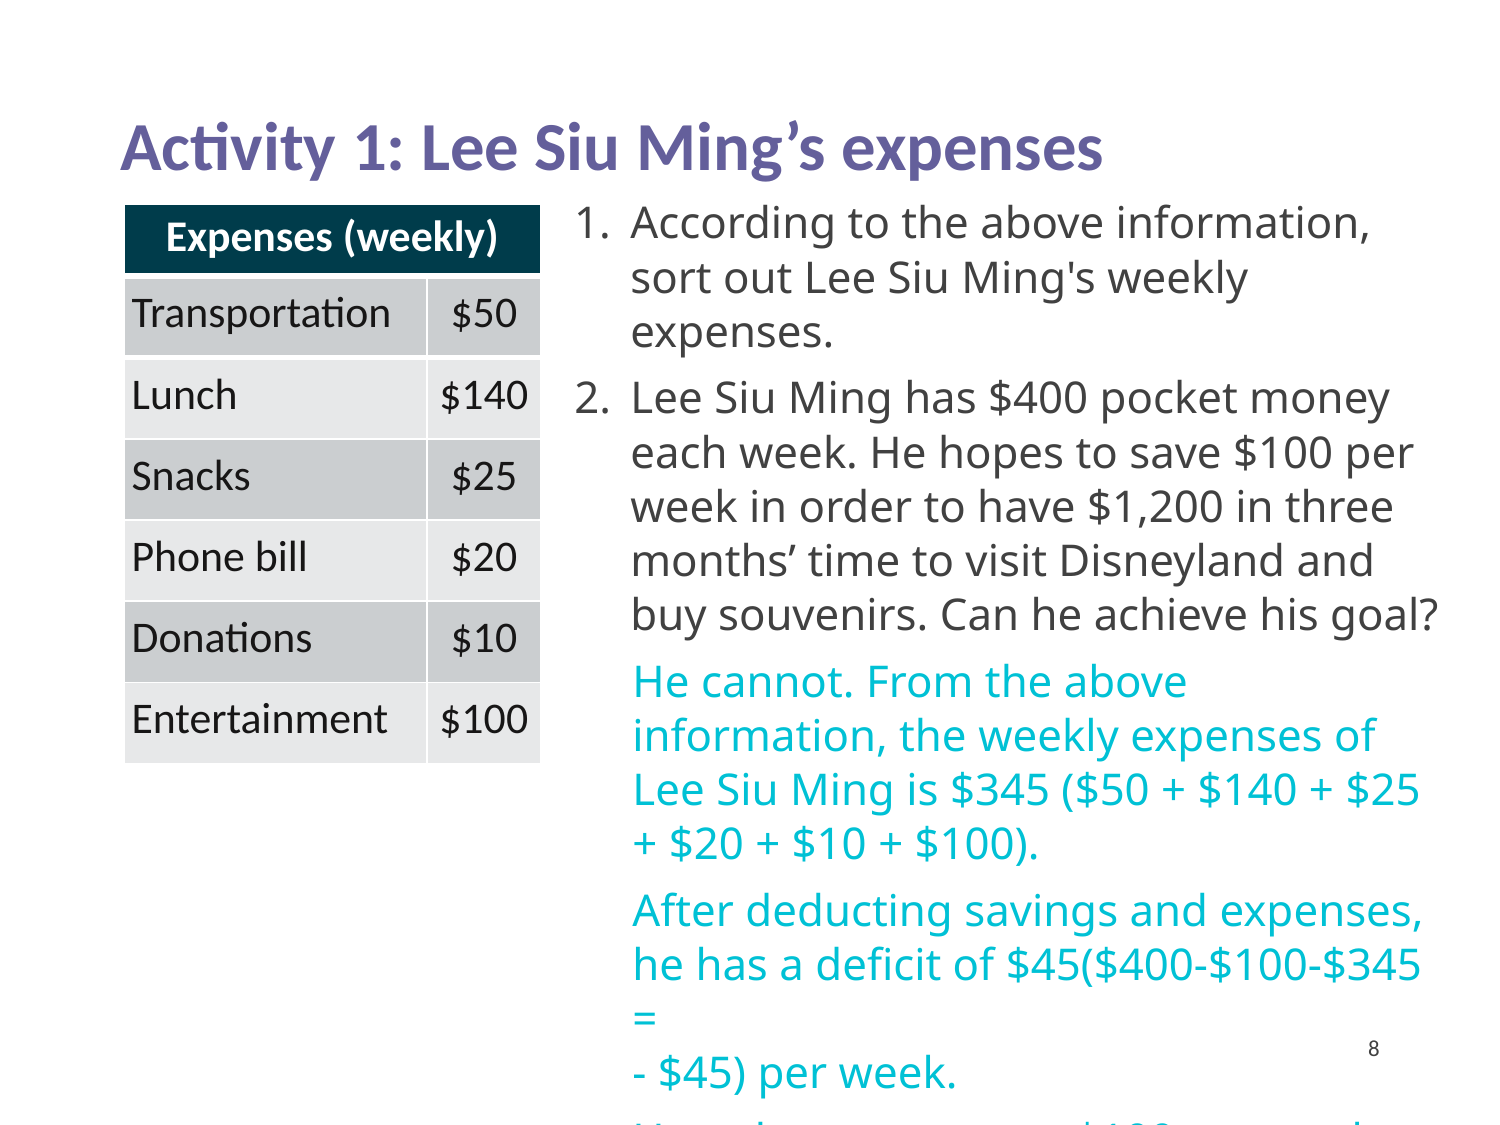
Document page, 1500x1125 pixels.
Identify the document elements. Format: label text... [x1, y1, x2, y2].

table_cell $20 [428, 521, 540, 600]
text_box According to the above information, sort out Lee Siu Ming's weekly expenses. Lee Siu Ming has $400 pocket money each week. He hopes to save $100 per week in order to have $1,200 in three months’ time to visit Disneyland and buy souvenirs. Can he achieve his goal? He cannot. From the above information, the weekly expenses of Lee Siu Ming is $345 ($50 + $140 + $25 + $20 + $10 + $100). After deducting savings and expenses, he has a deficit of $45($400-$100-$345 = - $45) per week. Here, he cannot save $100 per week with the current income and expenditure pattern. [574, 193, 1444, 1125]
table_cell Transportation [125, 279, 426, 355]
table_cell $100 [428, 683, 540, 763]
table_cell Donations [125, 602, 426, 682]
table_cell $140 [428, 360, 540, 438]
list Activity 1: Lee Siu Ming’s expenses [119, 113, 1195, 343]
table_cell $10 [428, 602, 540, 682]
table_cell Snacks [125, 440, 426, 519]
table_header Expenses (weekly) [125, 205, 540, 273]
table_cell $50 [428, 279, 540, 355]
table_cell Entertainment [125, 683, 426, 763]
table_cell $25 [428, 440, 540, 519]
table_cell Lunch [125, 360, 426, 438]
table_cell Phone bill [125, 521, 426, 600]
